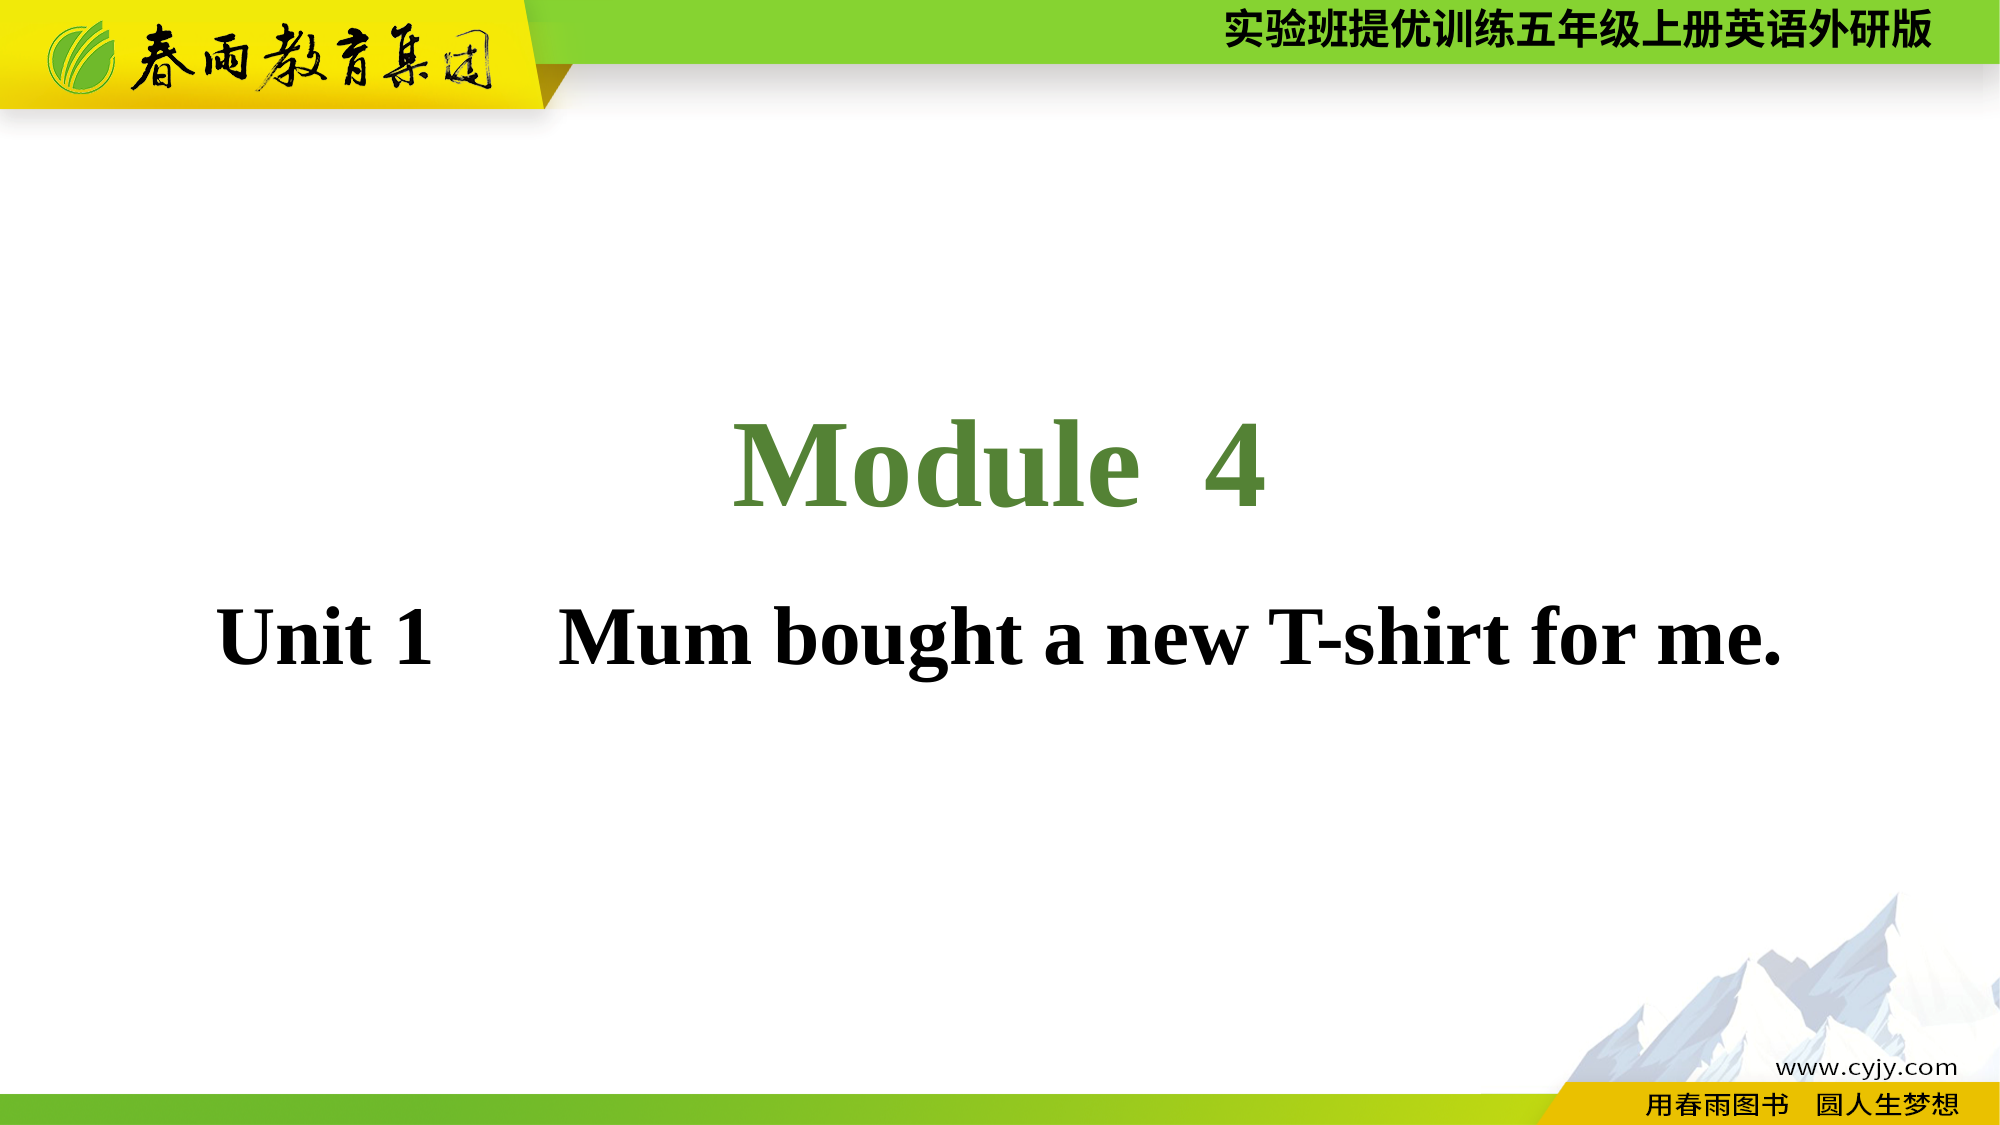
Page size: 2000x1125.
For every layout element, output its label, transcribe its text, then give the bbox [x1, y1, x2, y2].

picture [0, 689, 2000, 1125]
text_box Module 4 Unit 1 Mum bought a new T-shirt for me. [0, 298, 2000, 689]
picture [0, 0, 2000, 298]
